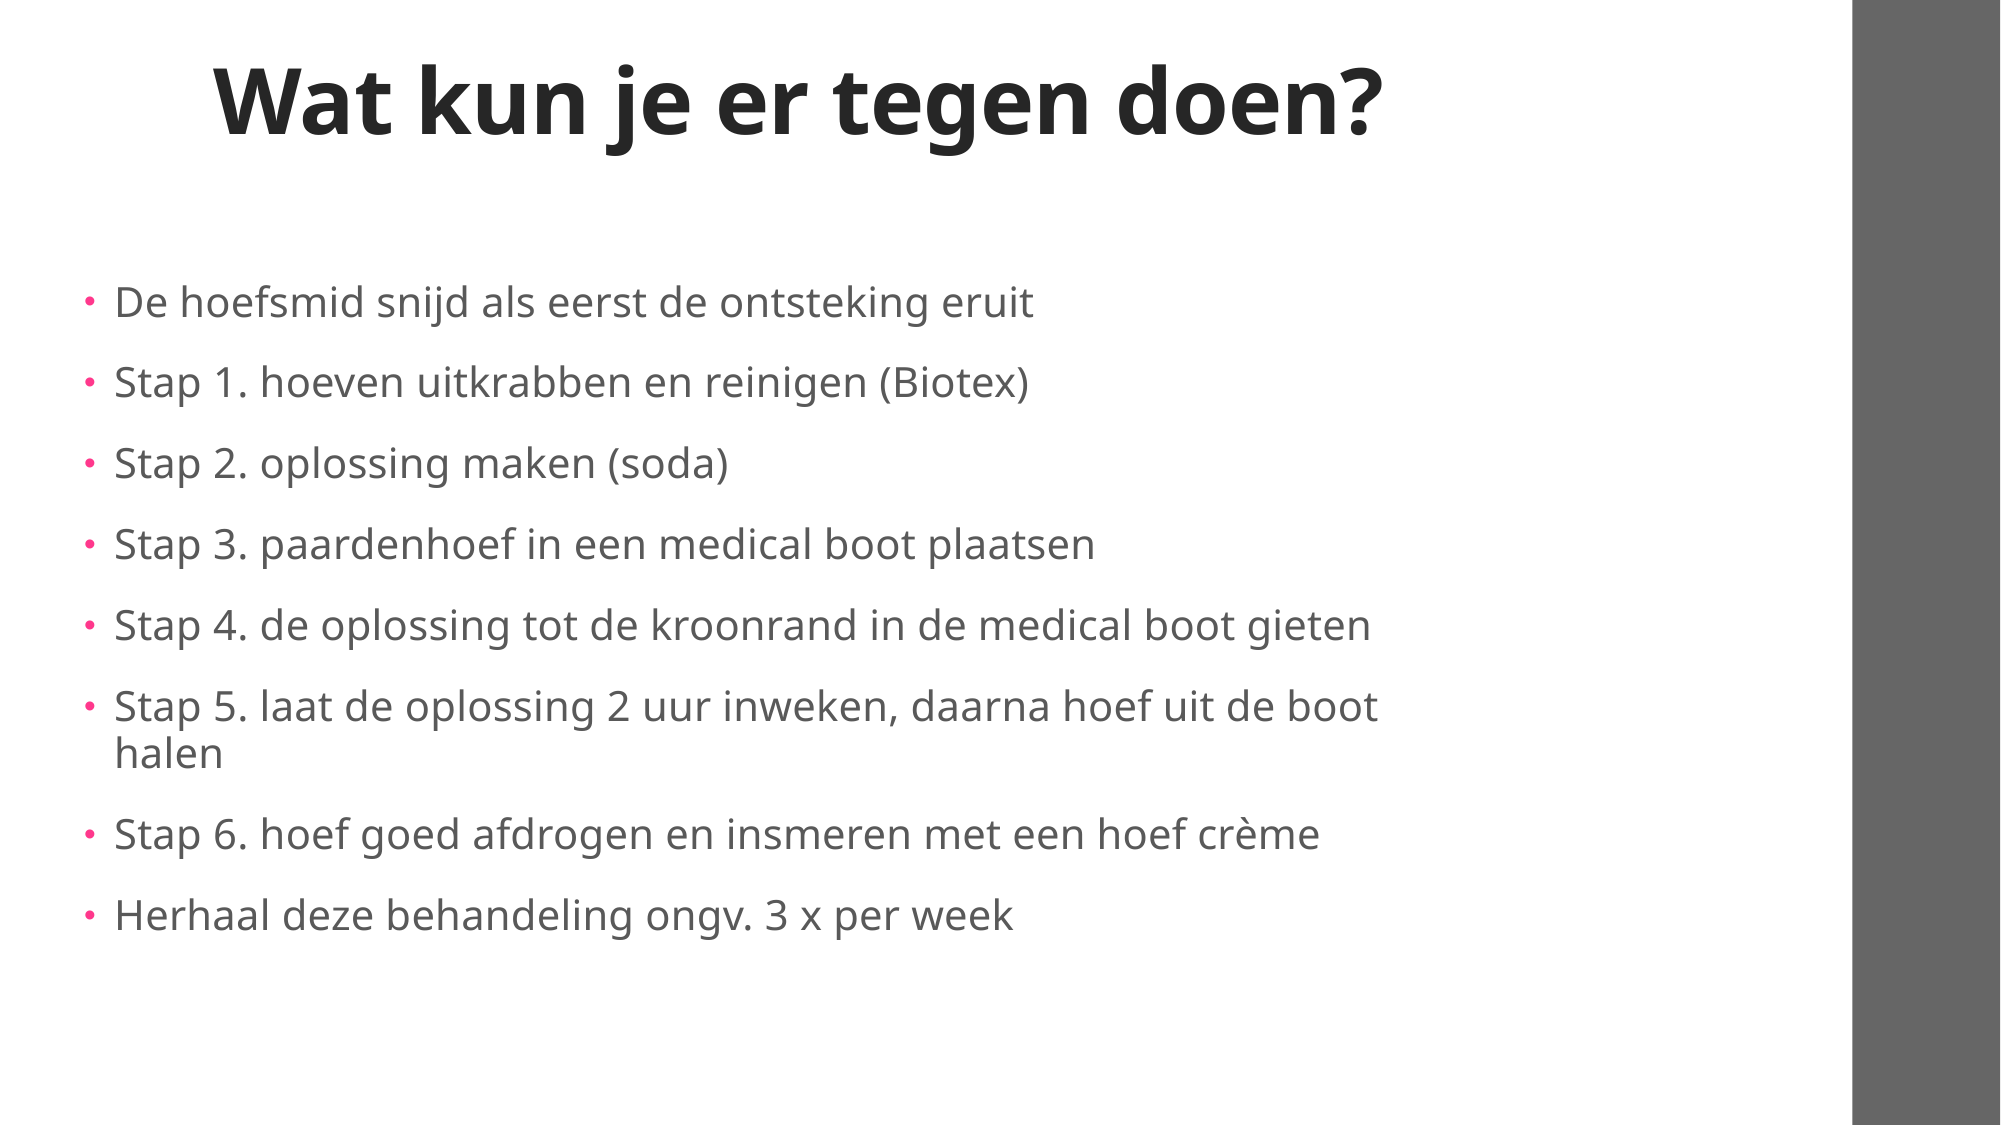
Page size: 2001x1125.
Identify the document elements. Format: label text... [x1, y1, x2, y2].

list De hoefsmid snijd als eerst de ontsteking eruit Stap 1. hoeven uitkrabben en reinigen (Biotex) Stap 2. oplossing maken (soda) Stap 3. paardenhoef in een medical boot plaatsen Stap 4. de oplossing tot de kroonrand in de medical boot gieten Stap 5. laat de oplossing 2 uur inweken, daarna hoef uit de boot halen Stap 6. hoef goed afdrogen en insmeren met een hoef crème Herhaal deze behandeling ongv. 3 x per week [69, 271, 1480, 986]
title Wat kun je er tegen doen? [198, 32, 1789, 162]
